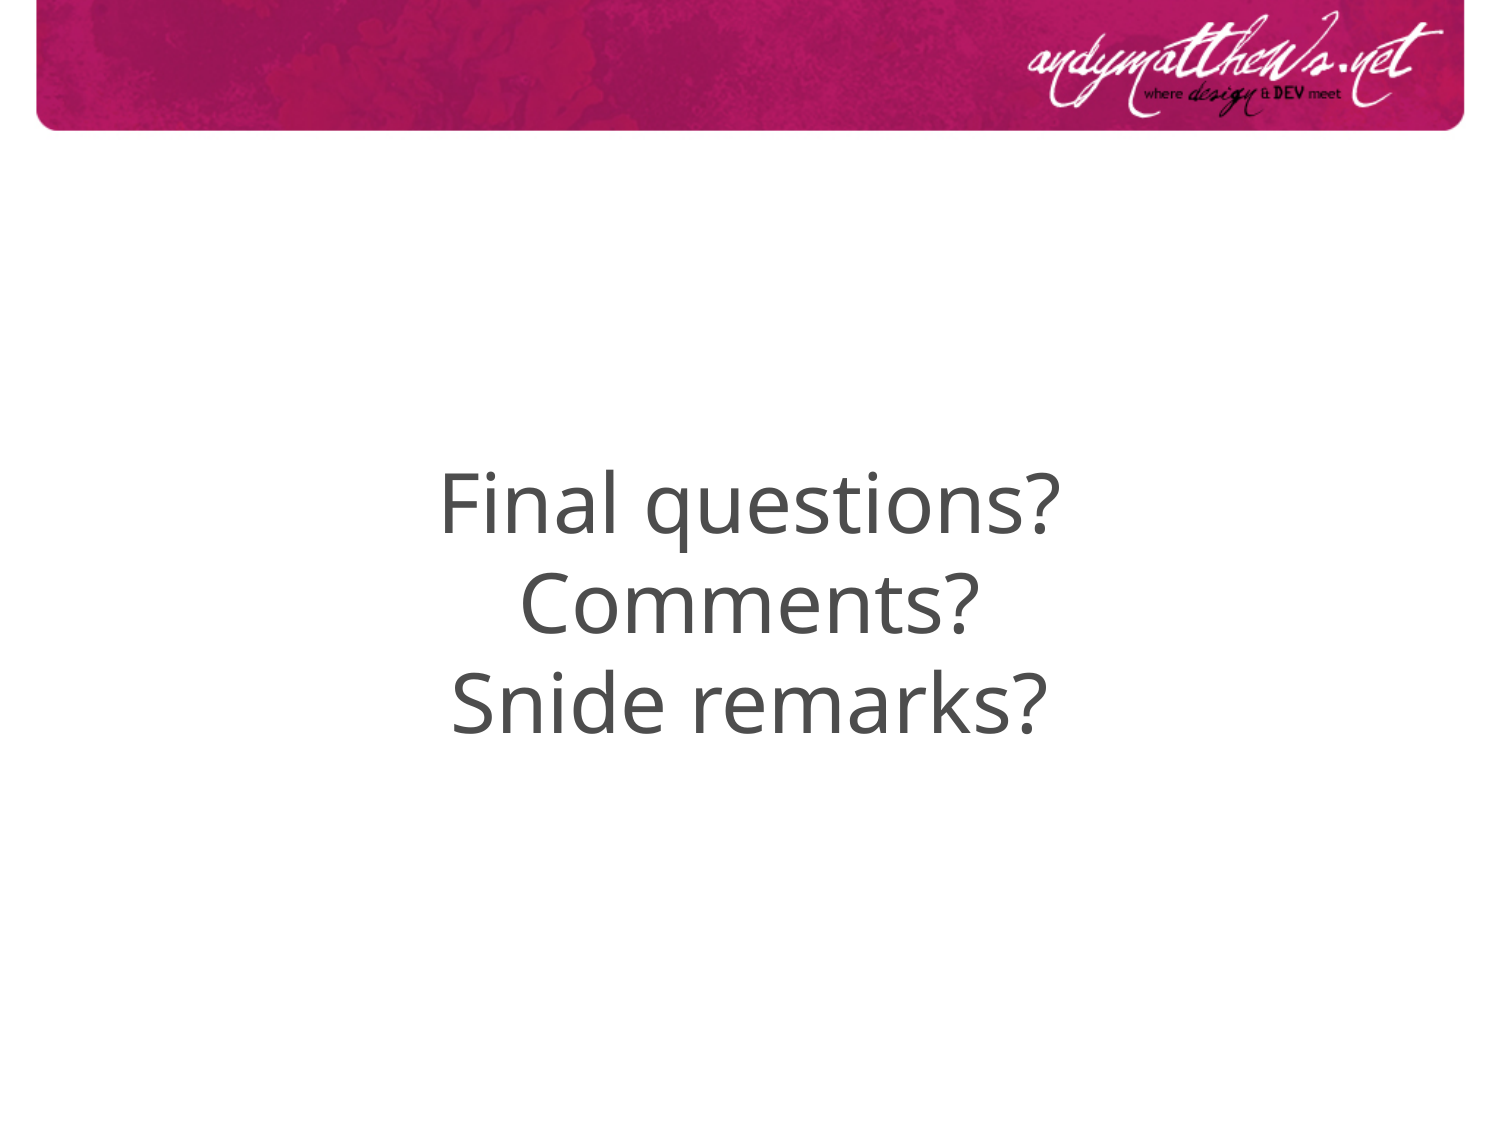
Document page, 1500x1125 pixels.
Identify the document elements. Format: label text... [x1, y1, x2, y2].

picture [0, 0, 1500, 1125]
text_box Final questions? Comments? Snide remarks? [74, 350, 1425, 850]
